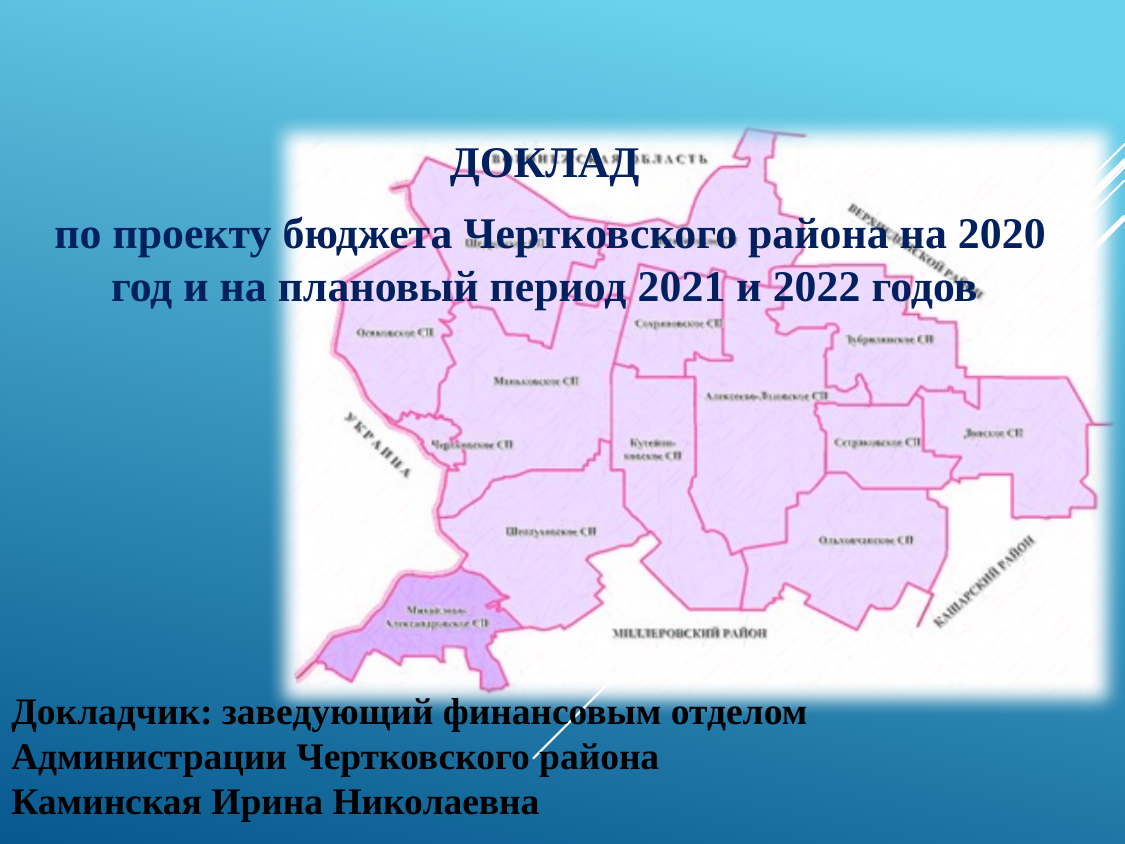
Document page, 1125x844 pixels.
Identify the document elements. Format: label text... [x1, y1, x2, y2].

picture [266, 114, 1125, 718]
subtitle ДОКЛАД по проекту бюджета Чертковского района на 2020 год и на плановый период 2021 и 2022 годов [7, 126, 266, 268]
text_box Докладчик: заведующий финансовым отделом Администрации Чертковского района Каминская Ирина Николаевна [0, 681, 846, 823]
